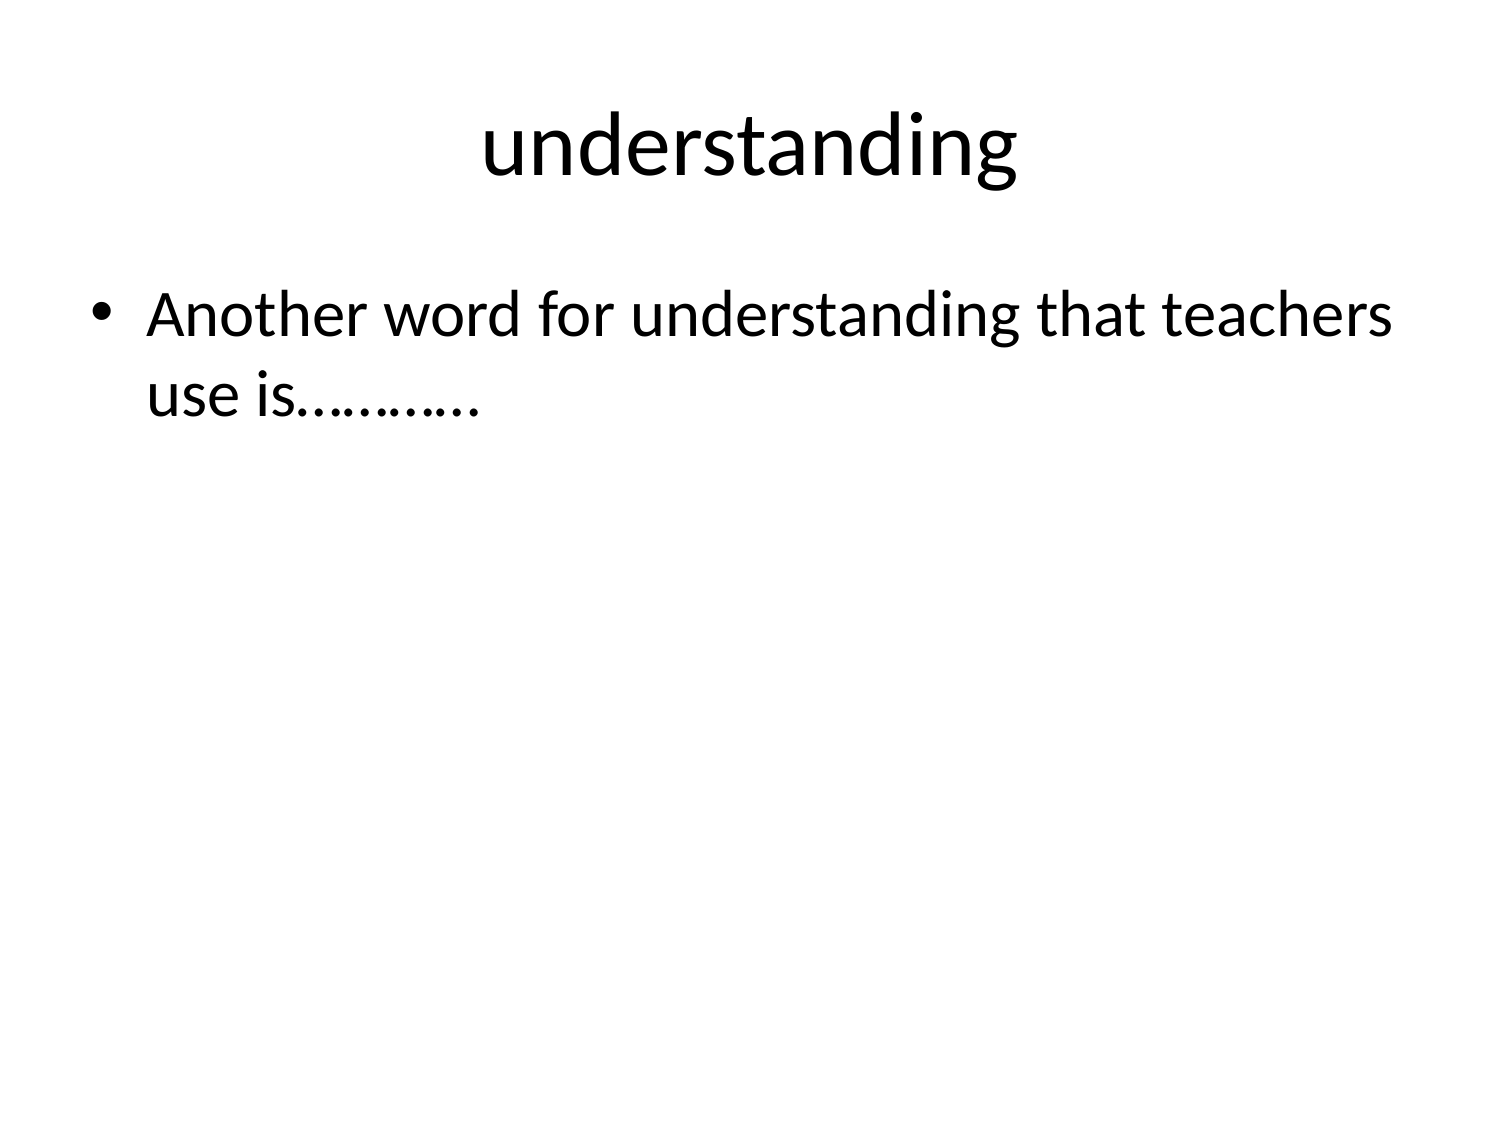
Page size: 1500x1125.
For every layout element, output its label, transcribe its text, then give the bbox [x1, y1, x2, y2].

list Another word for understanding that teachers use is………… [75, 262, 1425, 1005]
title understanding [75, 45, 1425, 233]
